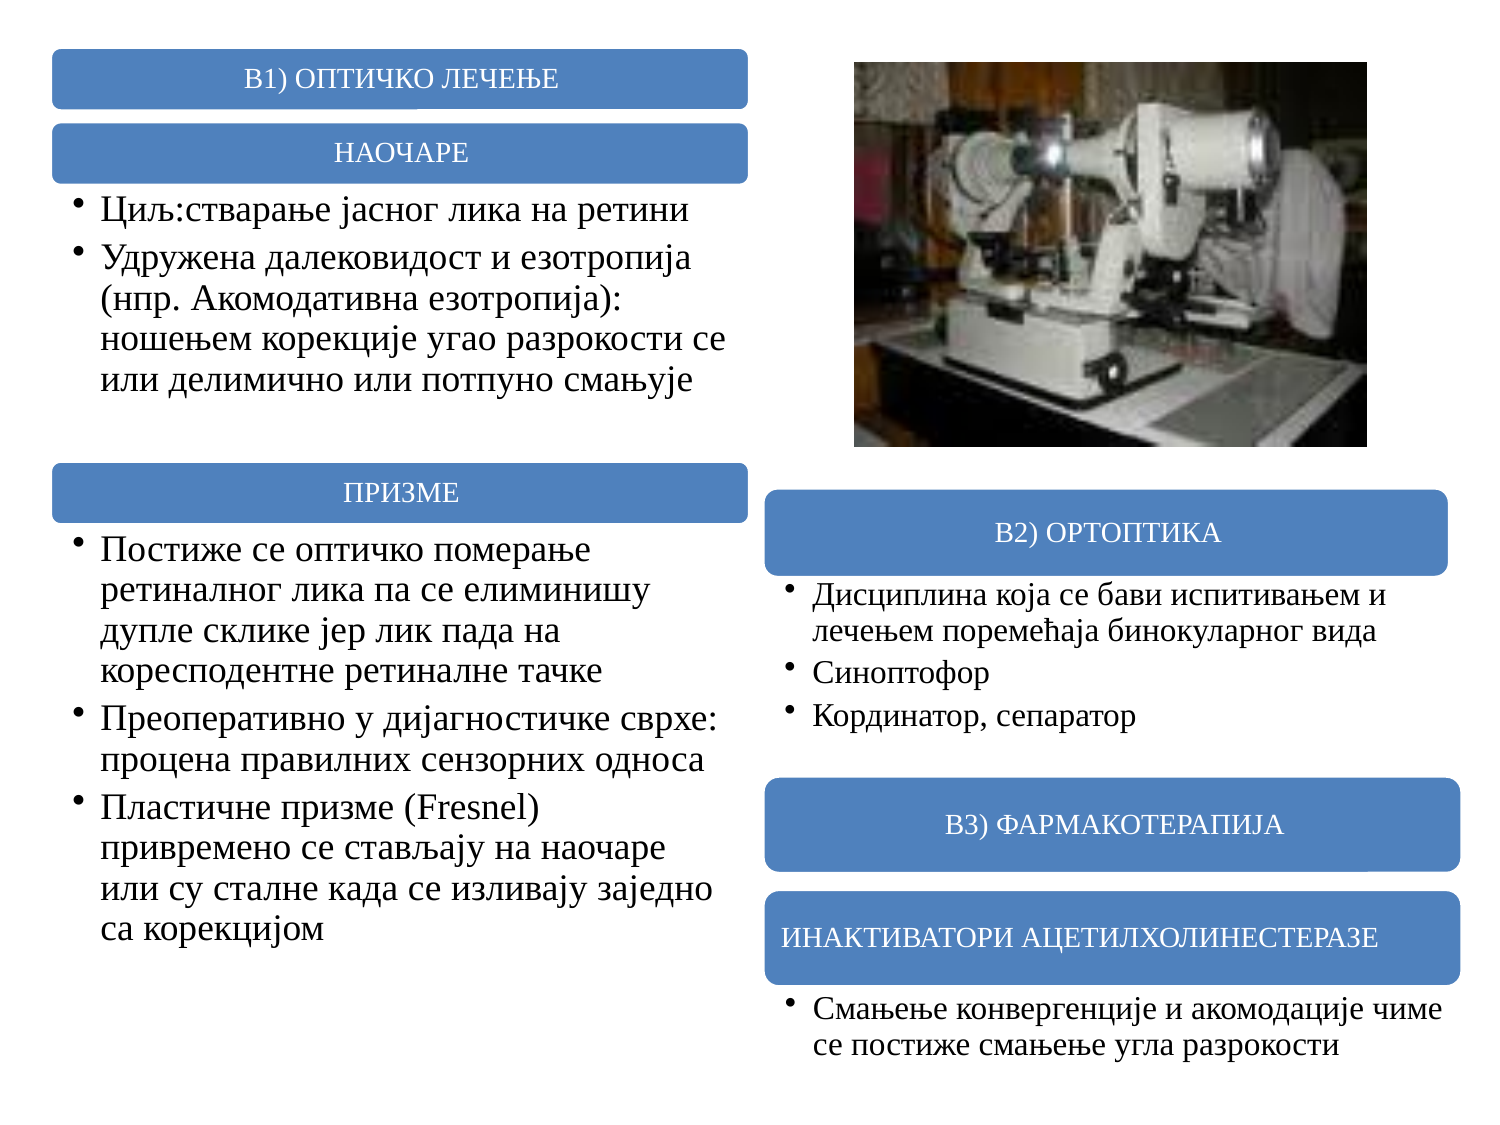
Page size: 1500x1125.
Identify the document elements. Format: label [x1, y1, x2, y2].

text_box [49, 44, 751, 1038]
list [762, 481, 1451, 774]
list [762, 774, 1463, 1076]
picture [854, 62, 1368, 448]
